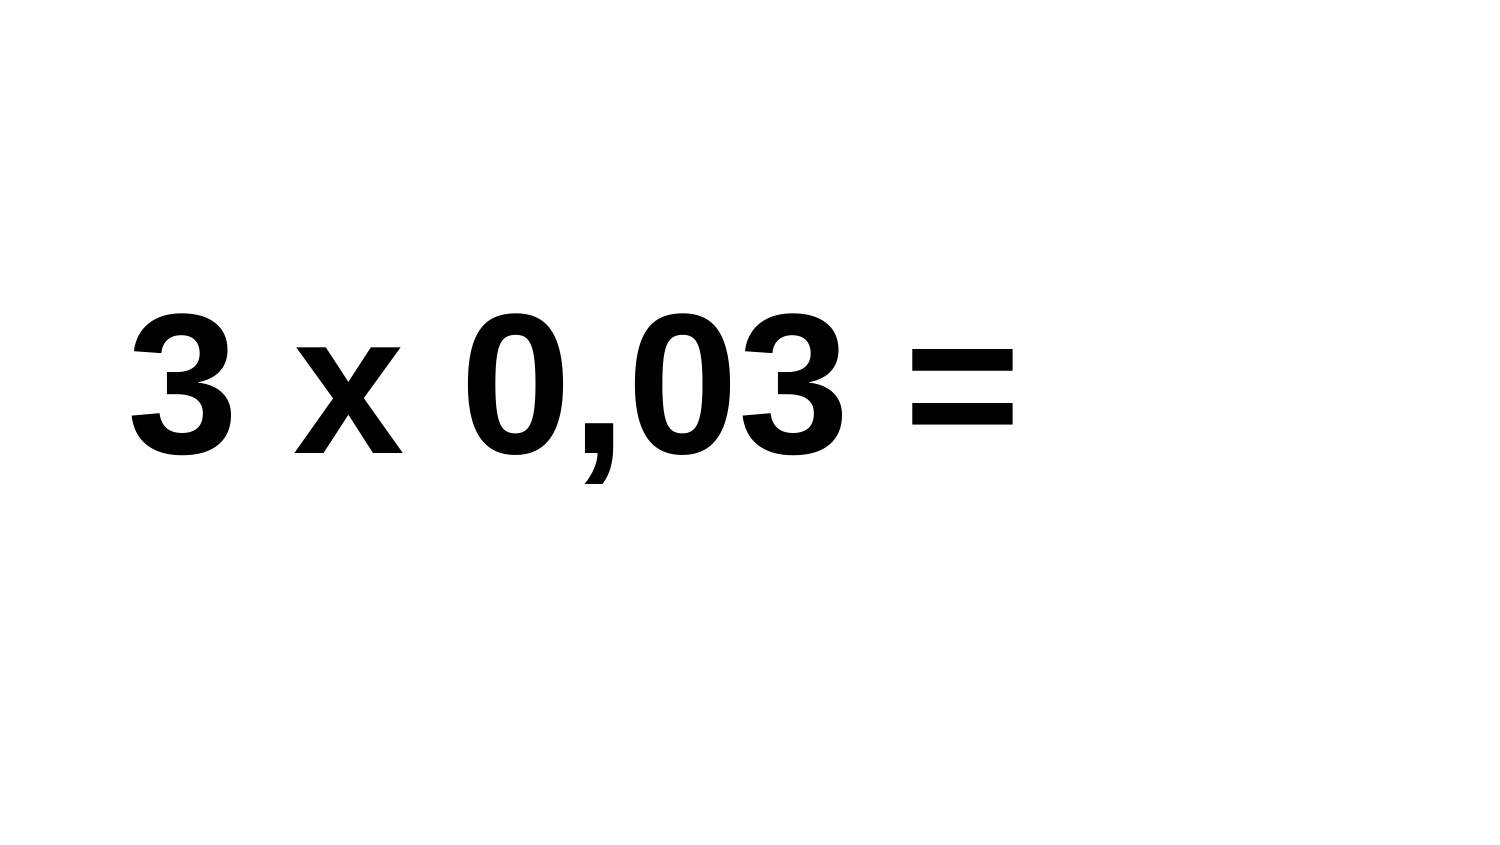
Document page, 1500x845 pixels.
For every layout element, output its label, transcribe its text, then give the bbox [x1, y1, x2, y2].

text_box 3 x 0,03 = [112, 317, 1388, 509]
